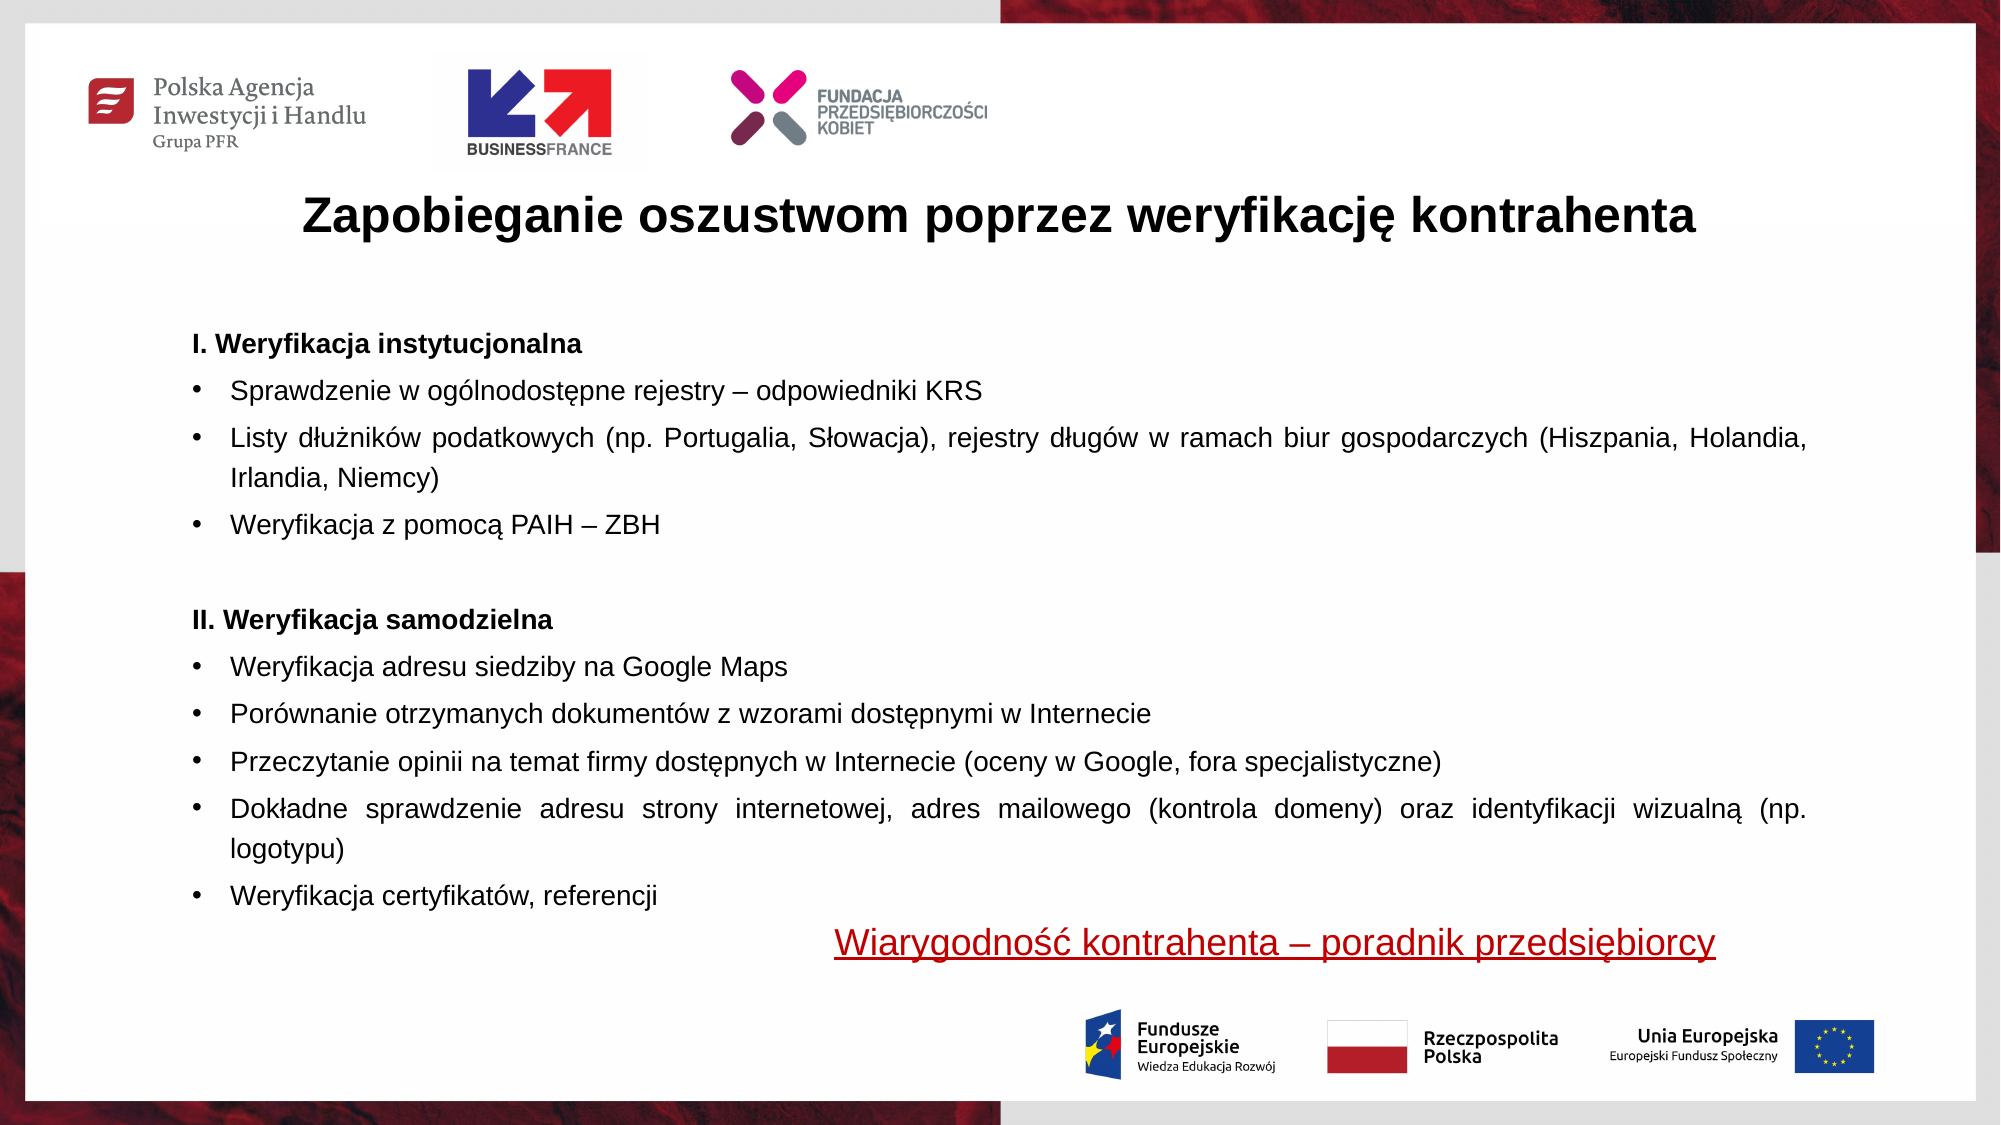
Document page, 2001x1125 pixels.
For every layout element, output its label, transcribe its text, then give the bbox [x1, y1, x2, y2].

picture [0, 0, 2001, 1125]
list I. Weryfikacja instytucjonalna Sprawdzenie w ogólnodostępne rejestry – odpowiedniki KRS Listy dłużników podatkowych (np. Portugalia, Słowacja), rejestry długów w ramach biur gospodarczych (Hiszpania, Holandia, Irlandia, Niemcy) Weryfikacja z pomocą PAIH – ZBH II. Weryfikacja samodzielna Weryfikacja adresu siedziby na Google Maps Porównanie otrzymanych dokumentów z wzorami dostępnymi w Internecie Przeczytanie opinii na temat firmy dostępnych w Internecie (oceny w Google, fora specjalistyczne) Dokładne sprawdzenie adresu strony internetowej, adres mailowego (kontrola domeny) oraz identyfikacji wizualną (np. logotypu) Weryfikacja certyfikatów, referencji [176, 311, 1824, 927]
text_box Wiarygodność kontrahenta – poradnik przedsiębiorcy [819, 910, 1820, 971]
title Zapobieganie oszustwom poprzez weryfikację kontrahenta [137, 169, 1863, 264]
